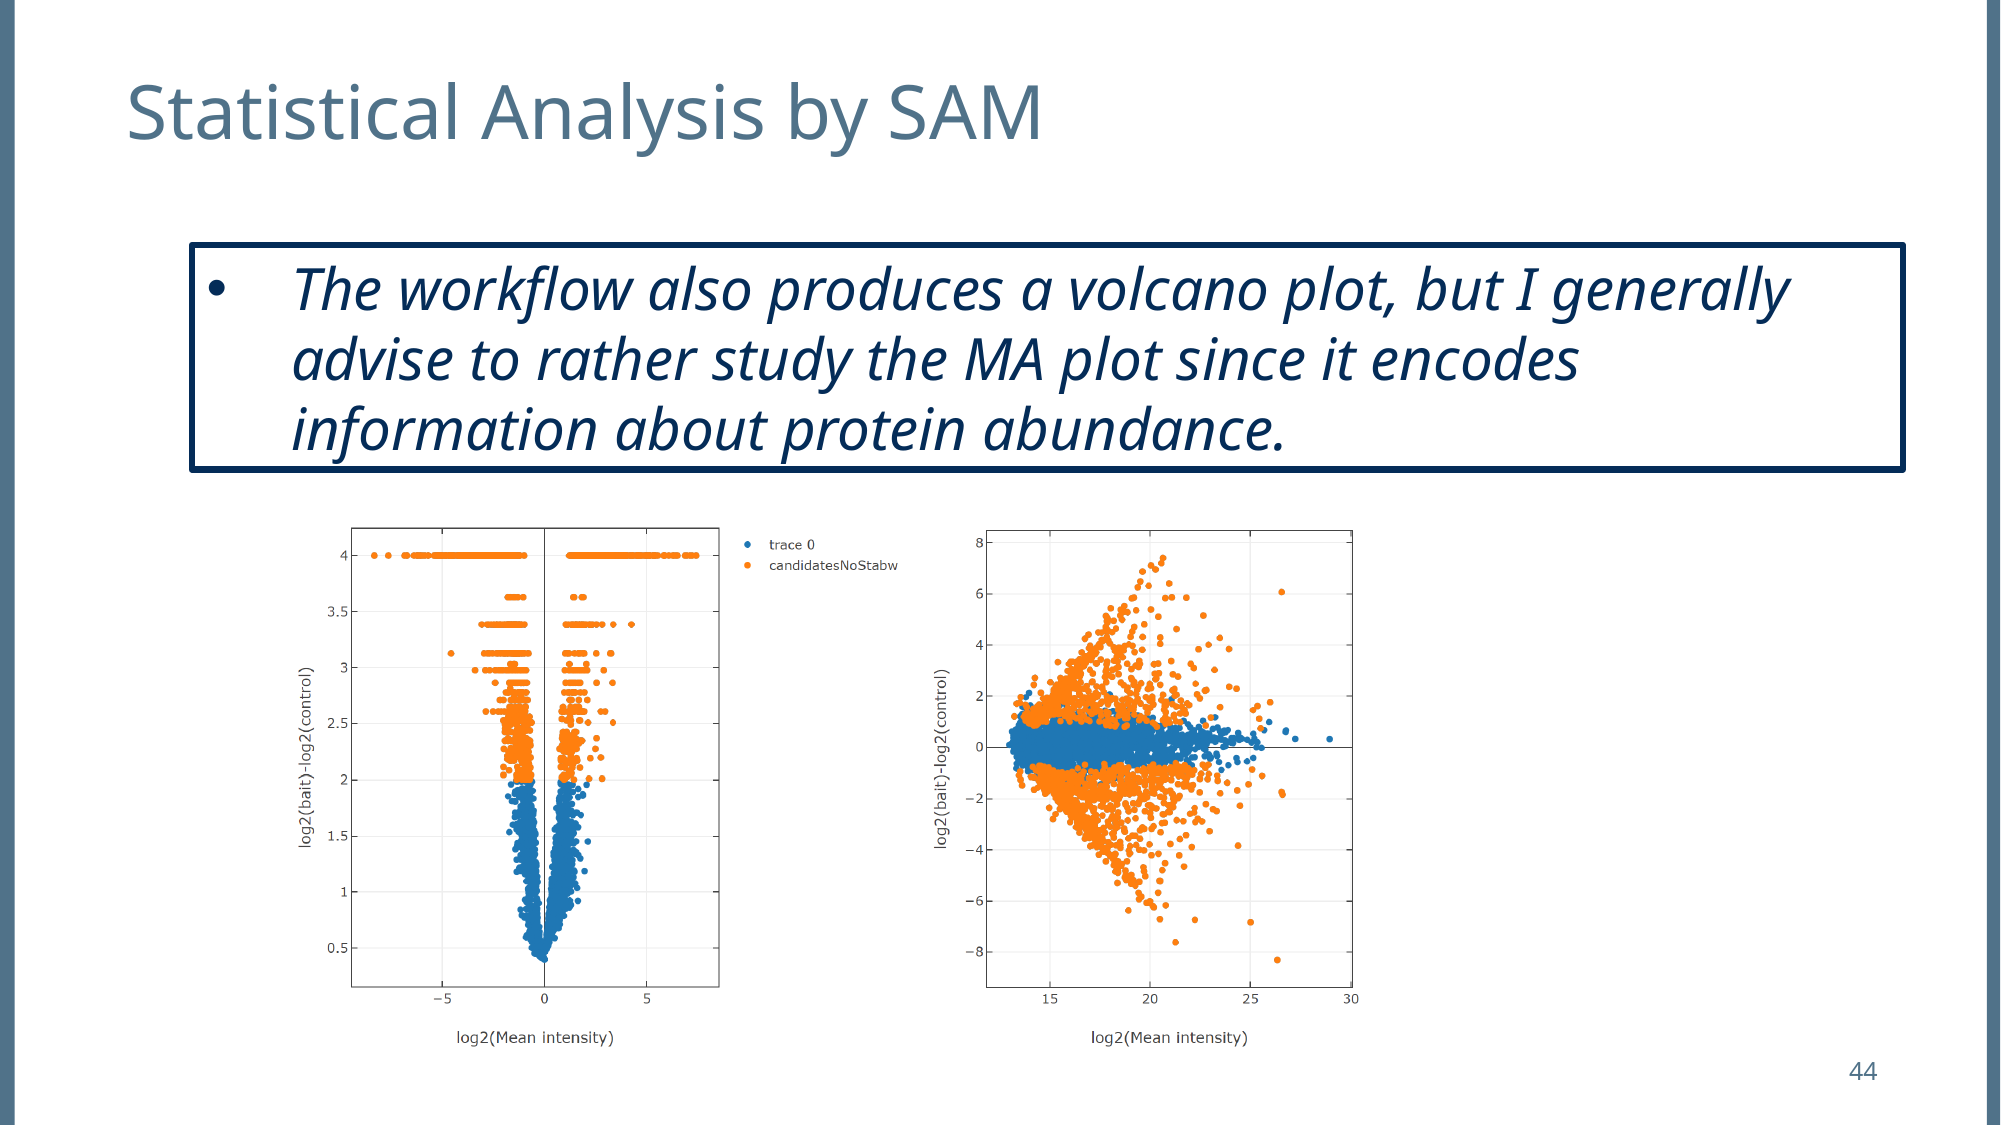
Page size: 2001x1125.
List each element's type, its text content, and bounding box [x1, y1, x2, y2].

text_box The workflow also produces a volcano plot, but I generally advise to rather study the MA plot since it encodes information about protein abundance. [191, 244, 1903, 470]
slide_number 44 [1442, 1042, 1893, 1103]
title Statistical Analysis by SAM [111, 1, 1891, 219]
picture [269, 498, 1370, 1051]
